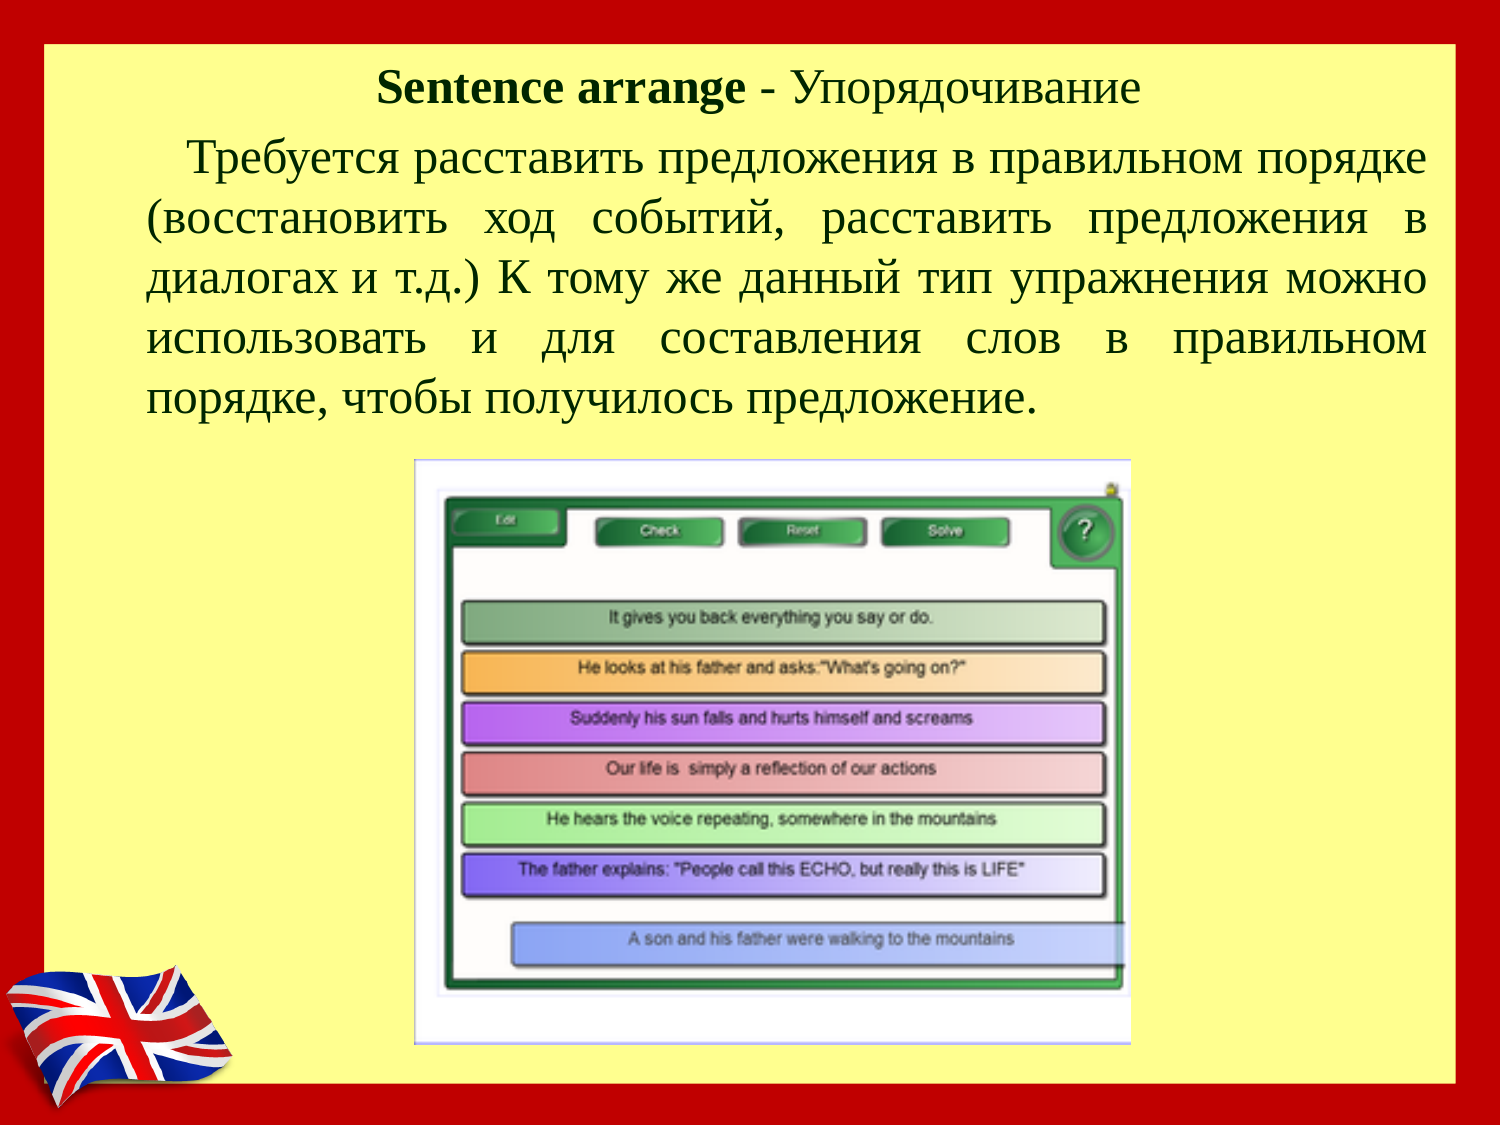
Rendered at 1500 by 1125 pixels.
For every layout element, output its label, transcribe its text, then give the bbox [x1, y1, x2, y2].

picture [414, 459, 1131, 1046]
list Sentence arrange - Упорядочивание Требуется расставить предложения в правильном порядке (восстановить ход событий, расставить предложения в диалогах и т.д.) К тому же данный тип упражнения можно использовать и для составления слов в правильном порядке, чтобы получилось предложение. [74, 46, 1444, 1006]
picture [0, 906, 237, 1125]
